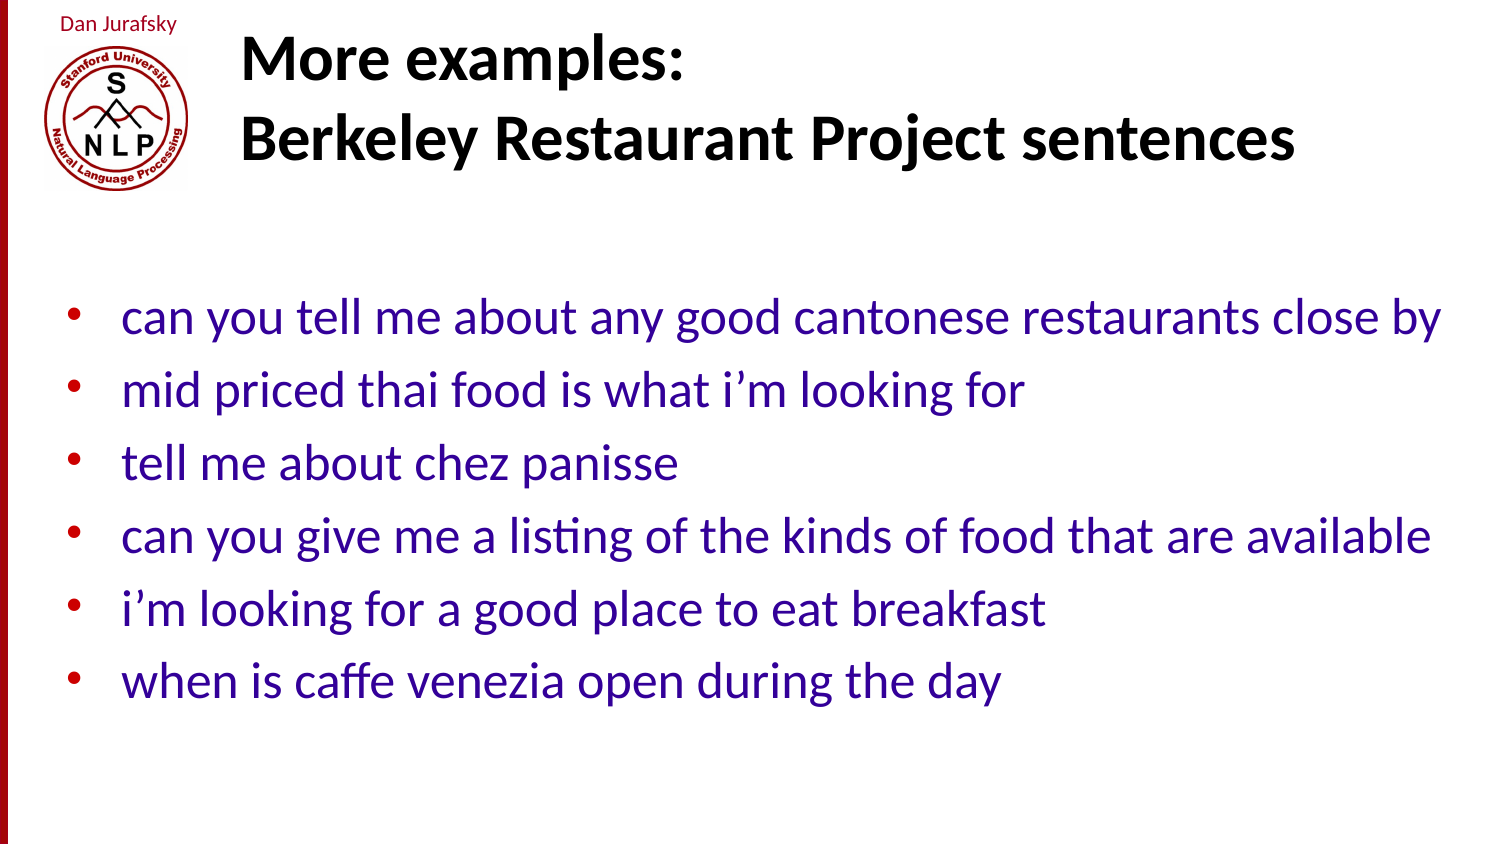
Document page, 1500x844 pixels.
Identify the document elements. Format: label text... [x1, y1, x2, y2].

list can you tell me about any good cantonese restaurants close by mid priced thai food is what i’m looking for tell me about chez panisse can you give me a listing of the kinds of food that are available i’m looking for a good place to eat breakfast when is caffe venezia open during the day [50, 275, 1475, 822]
title More examples: Berkeley Restaurant Project sentences [225, 59, 1450, 182]
picture [44, 46, 188, 191]
